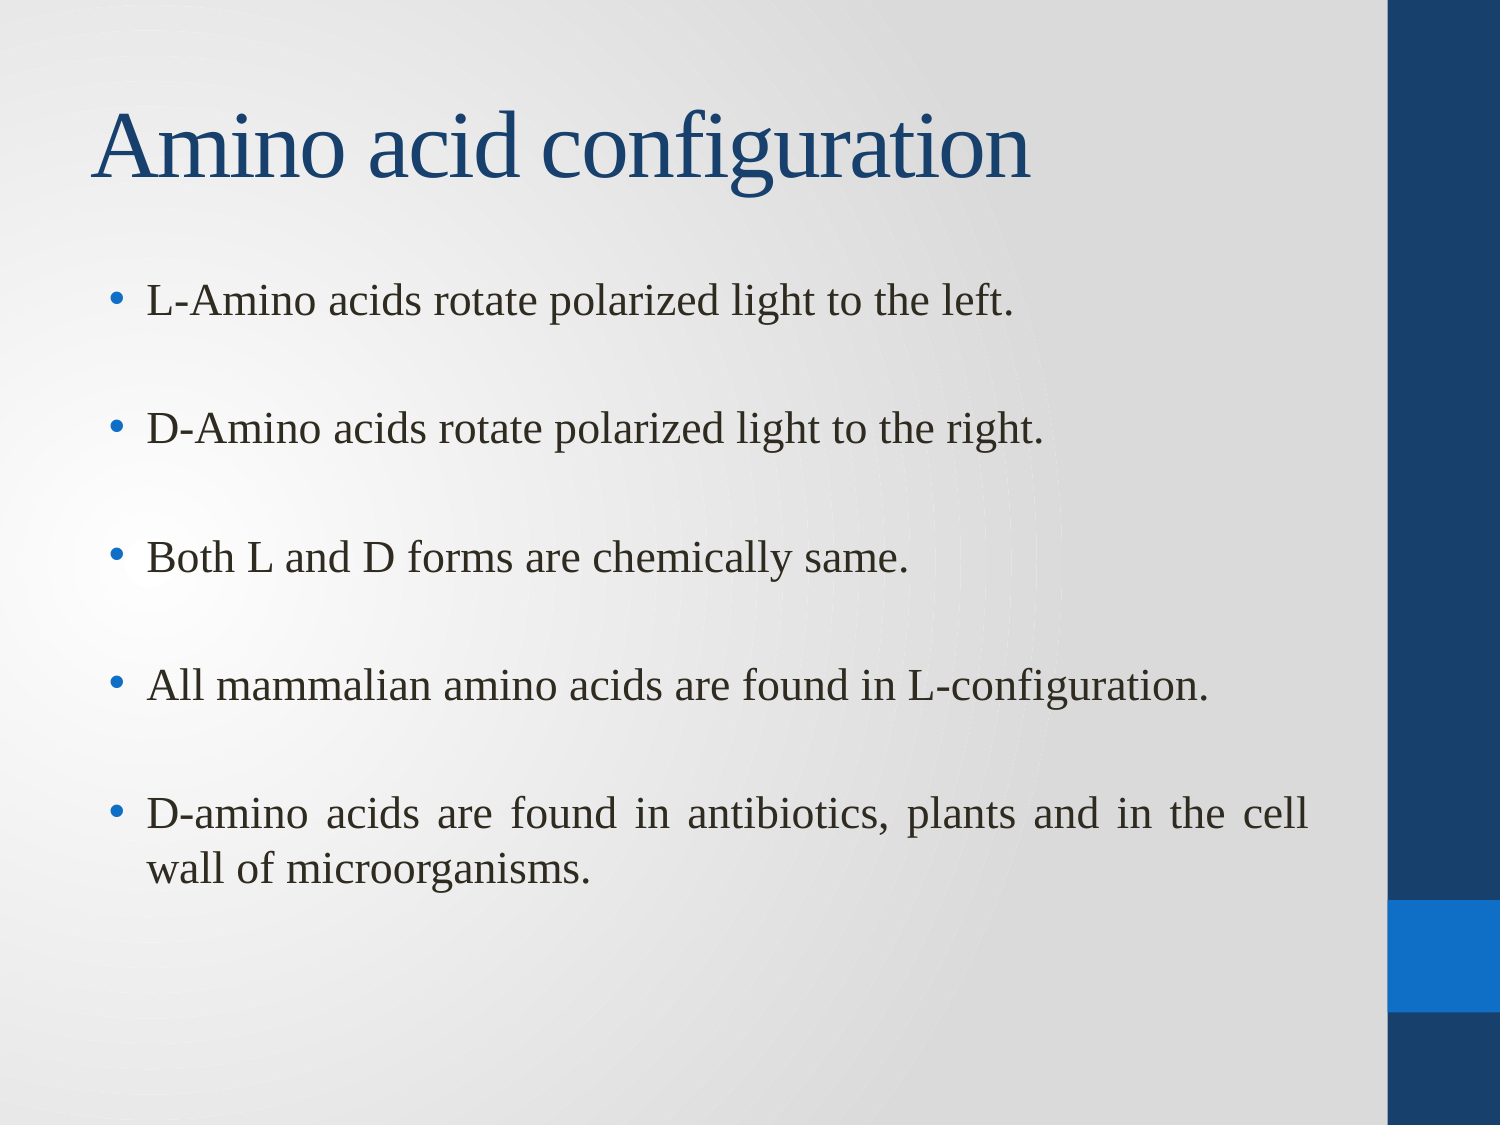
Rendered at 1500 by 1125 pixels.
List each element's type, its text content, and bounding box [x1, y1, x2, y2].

title Amino acid configuration [75, 45, 1325, 233]
list L-Amino acids rotate polarized light to the left. D-Amino acids rotate polarized light to the right. Both L and D forms are chemically same. All mammalian amino acids are found in L-configuration. D-amino acids are found in antibiotics, plants and in the cell wall of microorganisms. [75, 262, 1325, 1050]
